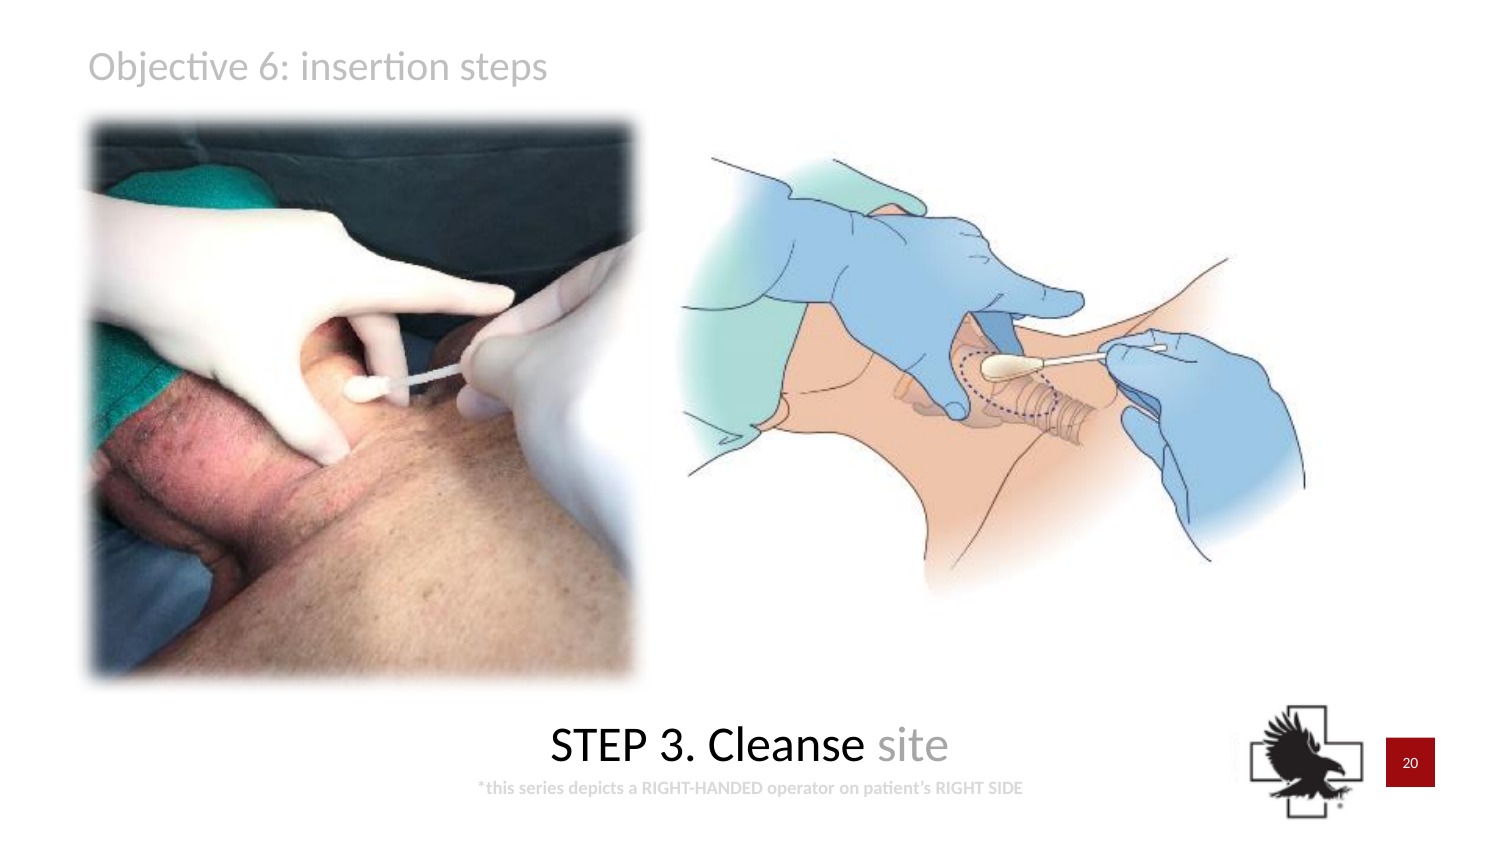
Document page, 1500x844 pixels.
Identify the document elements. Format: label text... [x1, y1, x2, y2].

picture [1229, 694, 1375, 831]
picture [66, 111, 1329, 689]
text_box Objective 6: insertion steps [73, 30, 586, 96]
slide_number 20 [1386, 737, 1435, 787]
text_box STEP 3. Cleanse site [535, 703, 965, 779]
text_box *this series depicts a RIGHT-HANDED operator on patient’s RIGHT SIDE [462, 767, 1038, 806]
